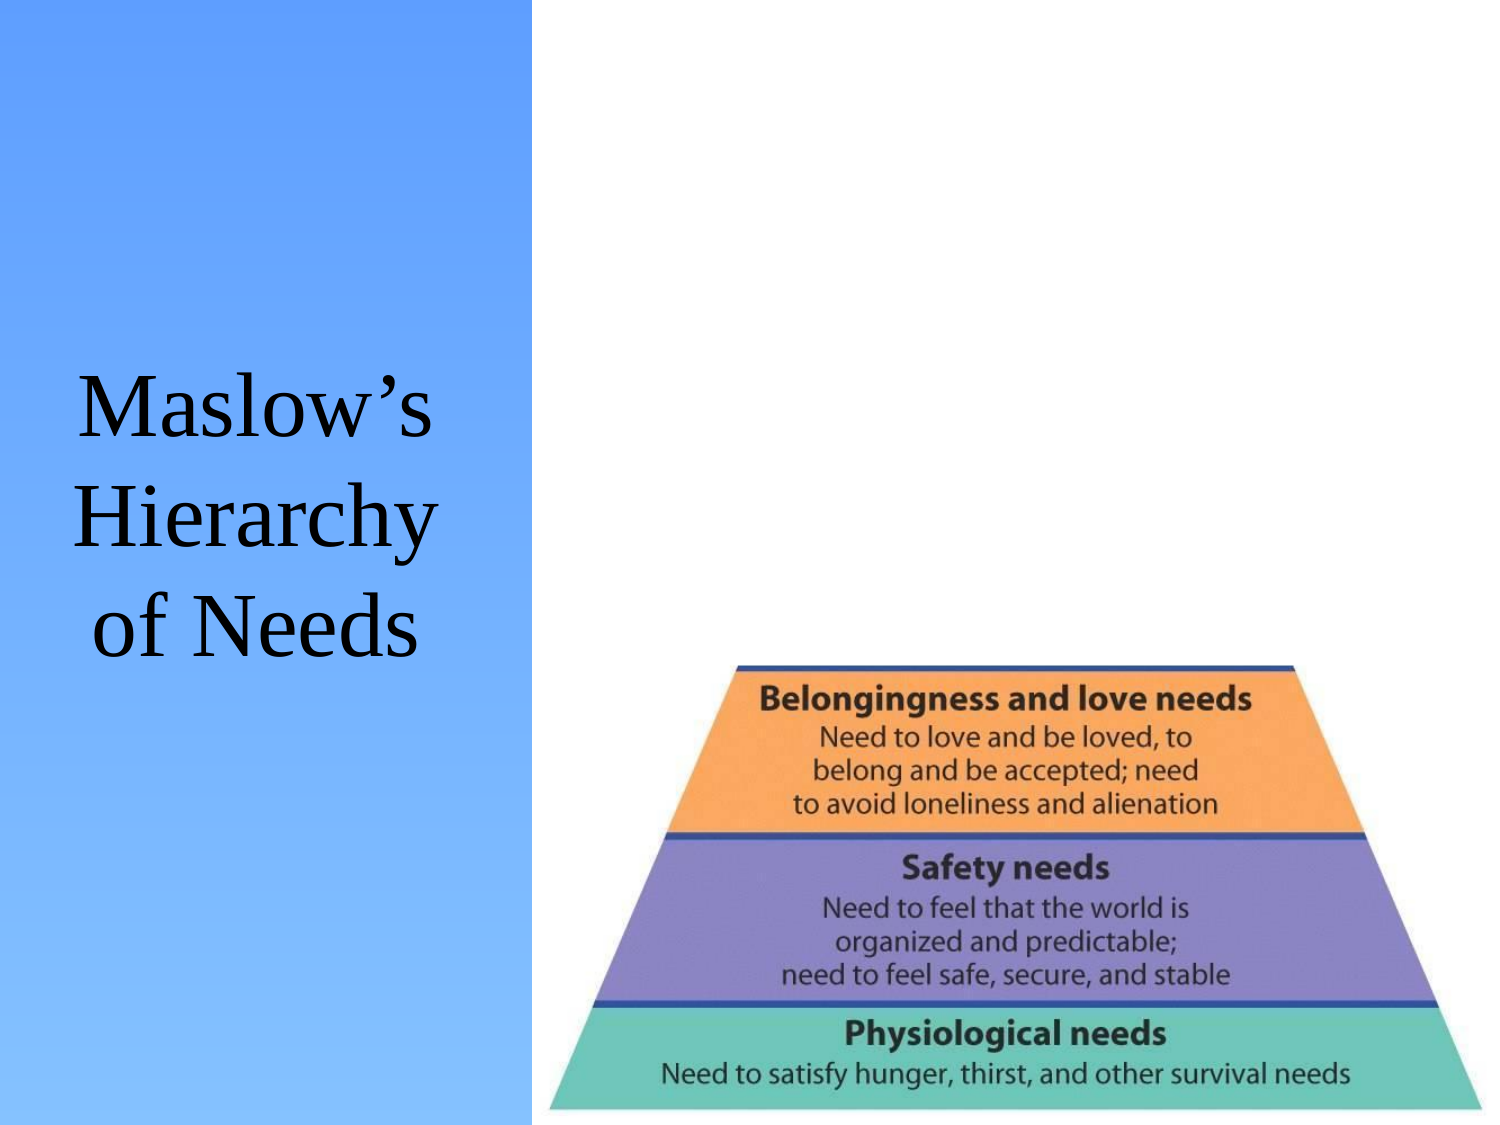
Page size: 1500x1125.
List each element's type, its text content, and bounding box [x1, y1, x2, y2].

title Maslow’s Hierarchy of Needs [24, 44, 488, 976]
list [532, 0, 1500, 1125]
